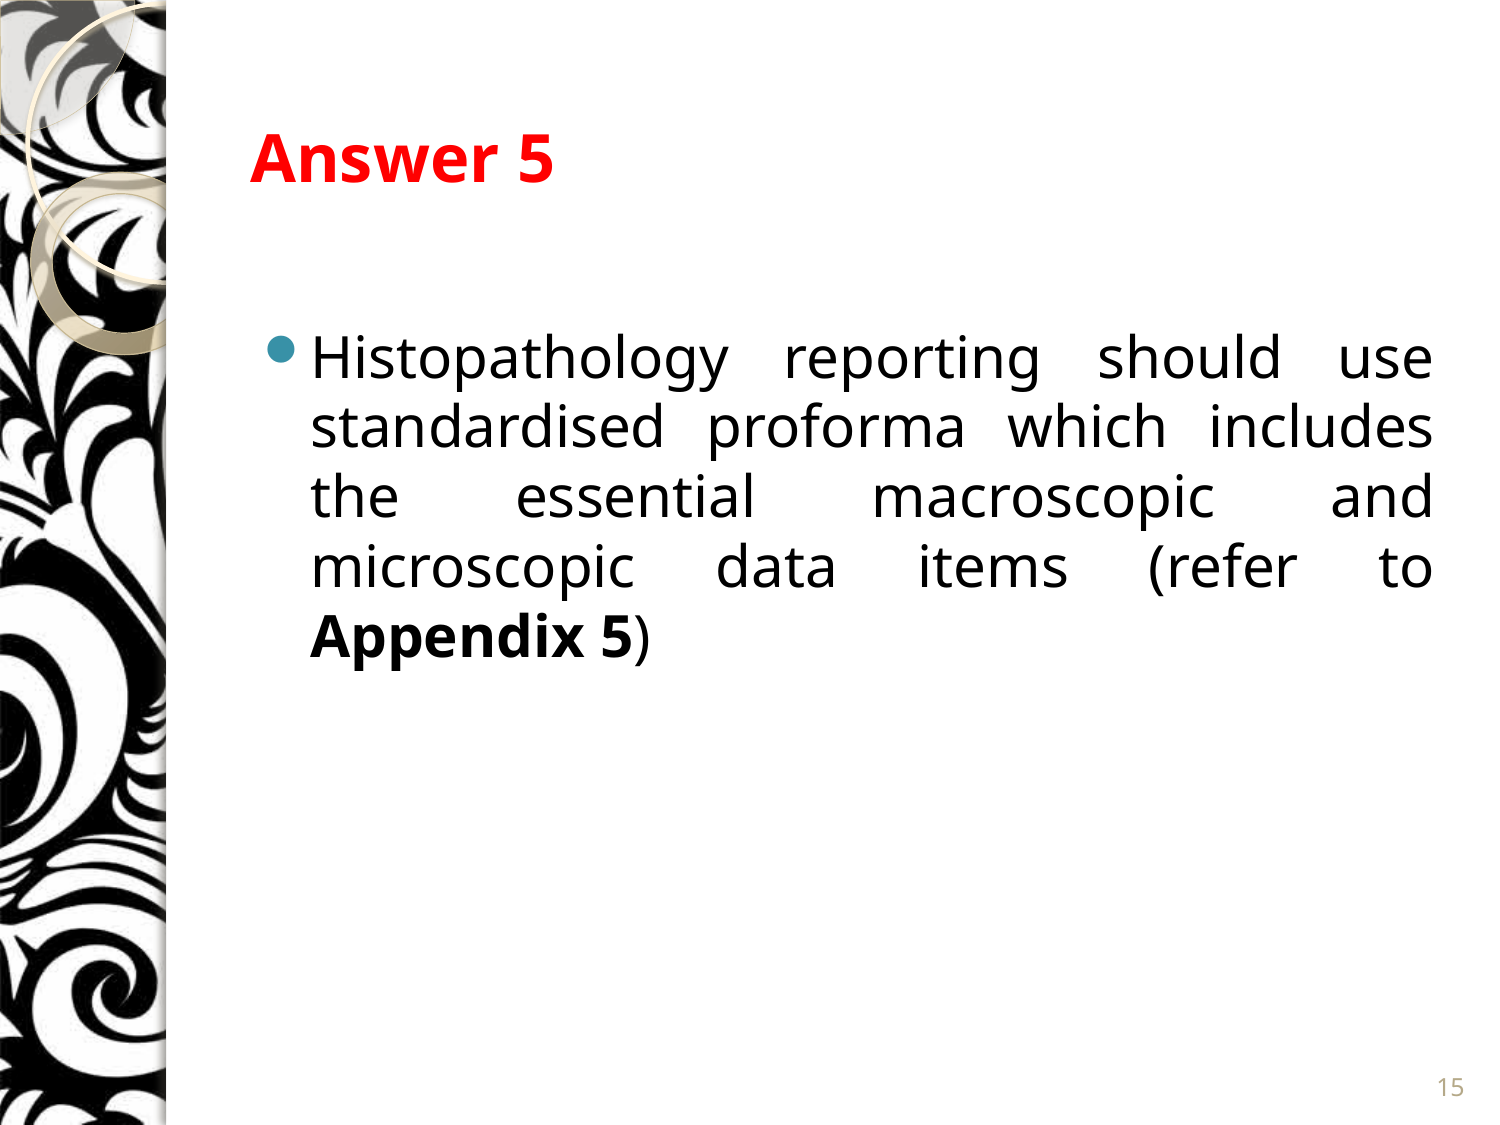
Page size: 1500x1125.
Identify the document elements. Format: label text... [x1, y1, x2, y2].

slide_number 15 [1413, 1034, 1488, 1113]
picture [62, 195, 160, 280]
picture [32, 13, 160, 207]
picture [53, 241, 160, 332]
picture [136, 0, 164, 4]
picture [0, 134, 166, 1125]
list Histopathology reporting should use standardised proforma which includes the essential macroscopic and microscopic data items (refer to Appendix 5) [235, 312, 1450, 1100]
title Answer 5 [235, 62, 1466, 250]
